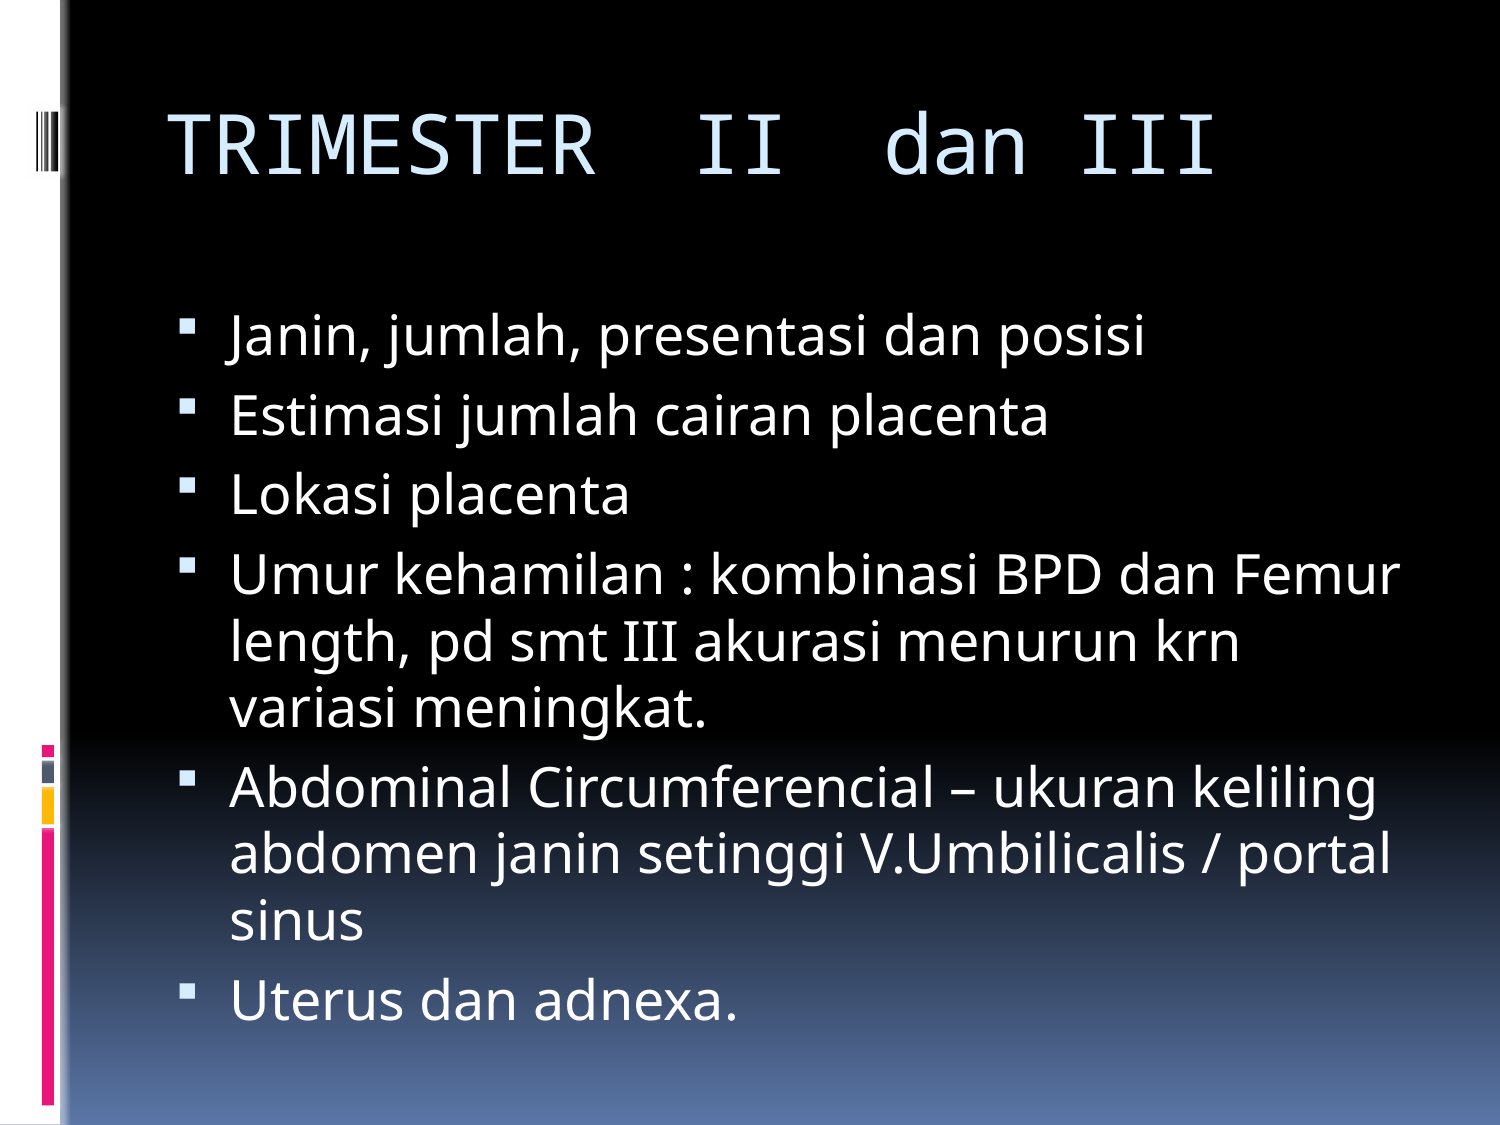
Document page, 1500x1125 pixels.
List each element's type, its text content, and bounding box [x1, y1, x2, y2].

title TRIMESTER II dan III [150, 83, 1425, 234]
list Janin, jumlah, presentasi dan posisi Estimasi jumlah cairan placenta Lokasi placenta Umur kehamilan : kombinasi BPD dan Femur length, pd smt III akurasi menurun krn variasi meningkat. Abdominal Circumferencial – ukuran keliling abdomen janin setinggi V.Umbilicalis / portal sinus Uterus dan adnexa. [150, 292, 1425, 1043]
